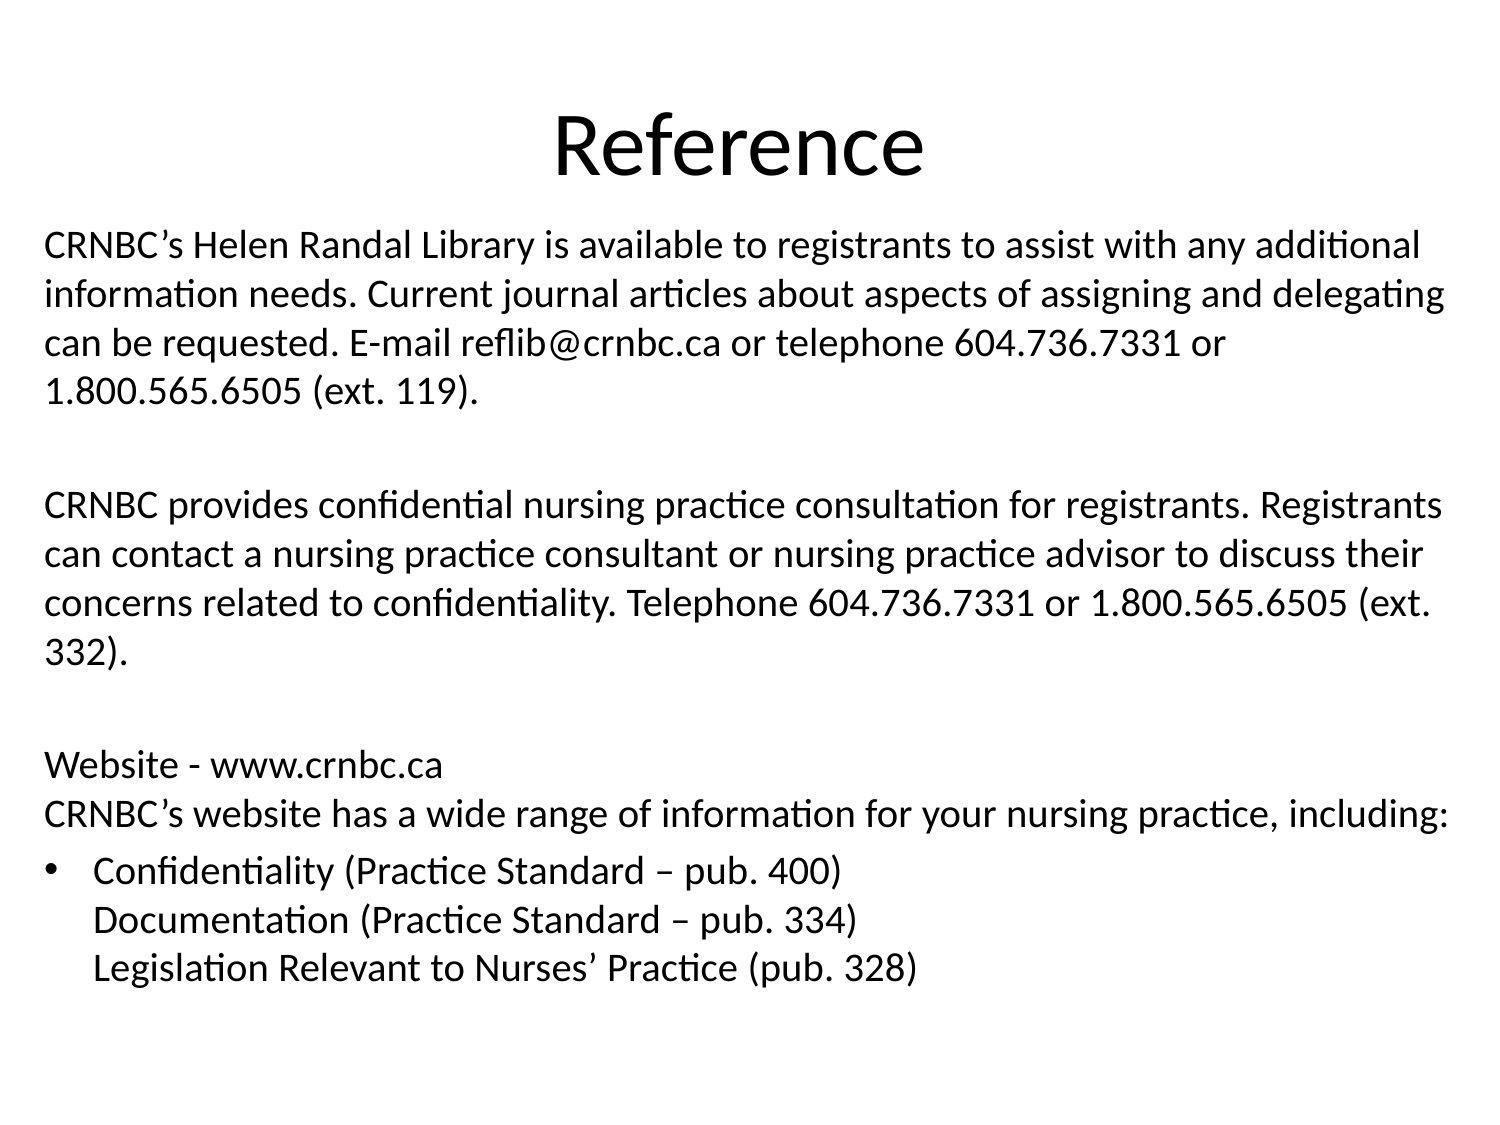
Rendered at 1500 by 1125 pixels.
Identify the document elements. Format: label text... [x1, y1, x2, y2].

title Reference [75, 45, 1425, 210]
list CRNBC’s Helen Randal Library is available to registrants to assist with any additional information needs. Current journal articles about aspects of assigning and delegating can be requested. E-mail reflib@crnbc.ca or telephone 604.736.7331 or 1.800.565.6505 (ext. 119). CRNBC provides confidential nursing practice consultation for registrants. Registrants can contact a nursing practice consultant or nursing practice advisor to discuss their concerns related to confidentiality. Telephone 604.736.7331 or 1.800.565.6505 (ext. 332). Website - www.crnbc.ca CRNBC’s website has a wide range of information for your nursing practice, including: Confidentiality (Practice Standard – pub. 400) Documentation (Practice Standard – pub. 334) Legislation Relevant to Nurses’ Practice (pub. 328) [29, 210, 1471, 1082]
